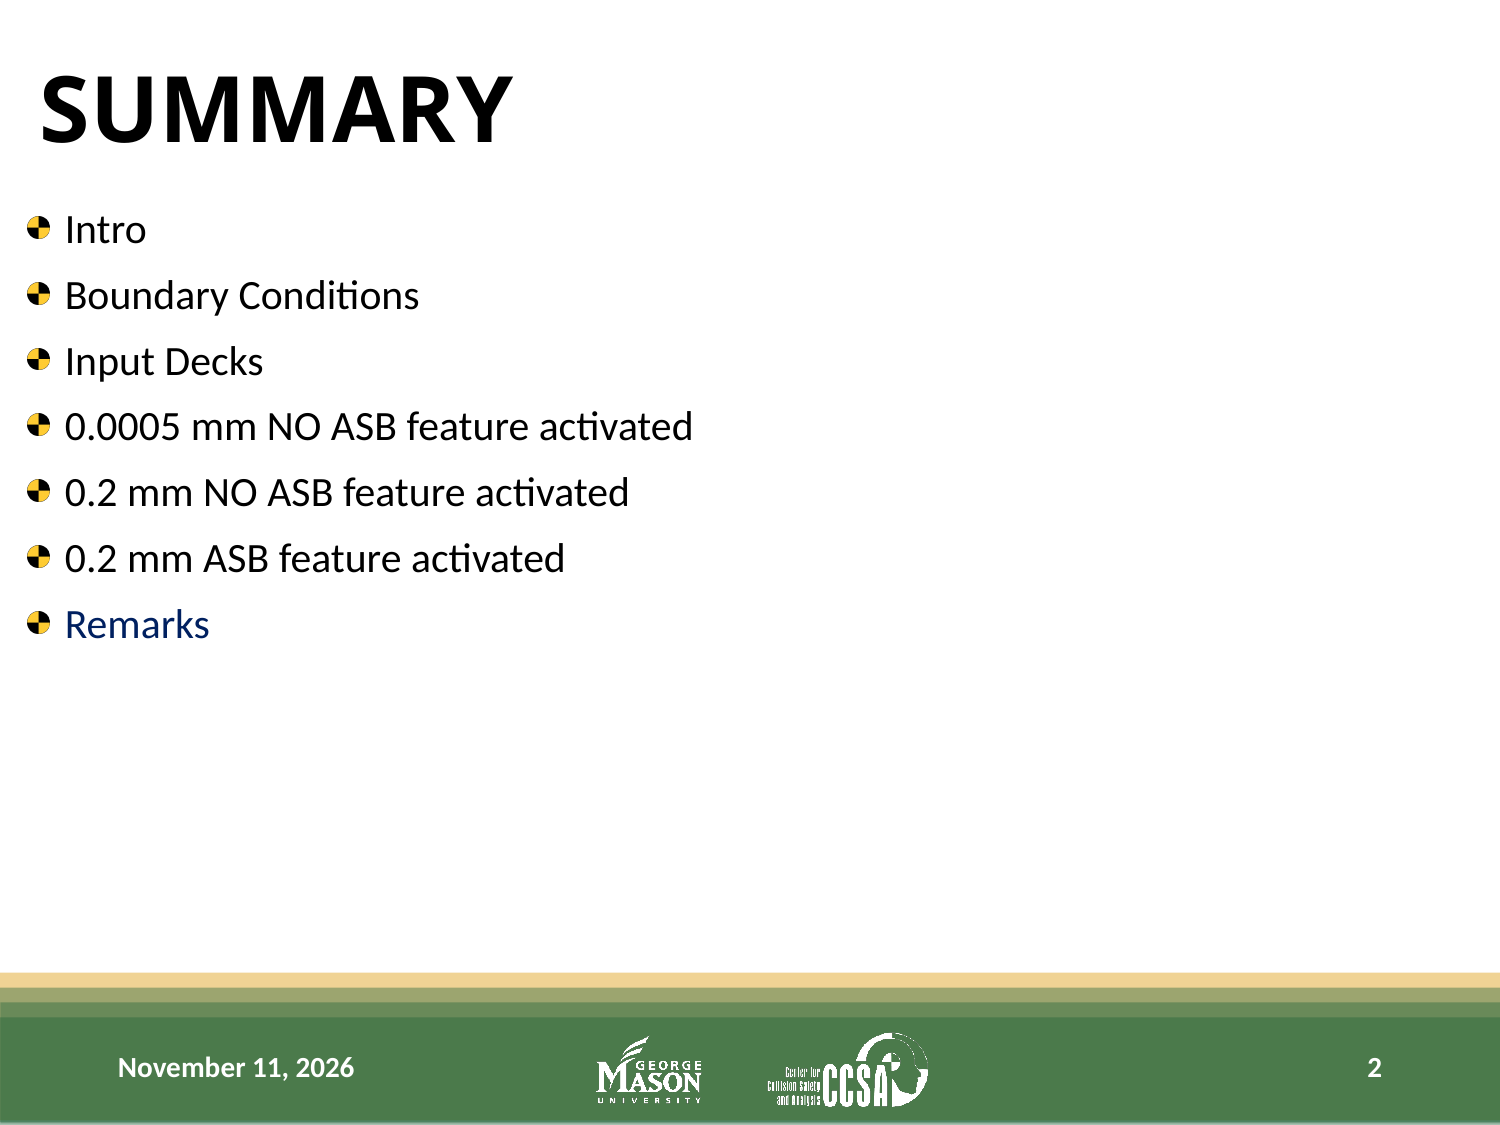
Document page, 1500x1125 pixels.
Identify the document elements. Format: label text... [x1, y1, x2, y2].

picture [27, 282, 50, 305]
picture [27, 216, 50, 239]
picture [27, 479, 50, 502]
picture [587, 1024, 713, 1115]
title SUMMARY [24, 24, 1475, 200]
picture [27, 348, 50, 370]
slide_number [103, 1041, 441, 1102]
picture [757, 1024, 938, 1115]
picture [27, 413, 50, 436]
list Intro Boundary Conditions Input Decks 0.0005 mm NO ASB feature activated 0.2 mm NO ASB feature activated 0.2 mm ASB feature activated Remarks [12, 200, 1488, 934]
picture [27, 611, 50, 634]
picture [27, 545, 50, 568]
slide_number 2 [1115, 1041, 1397, 1102]
